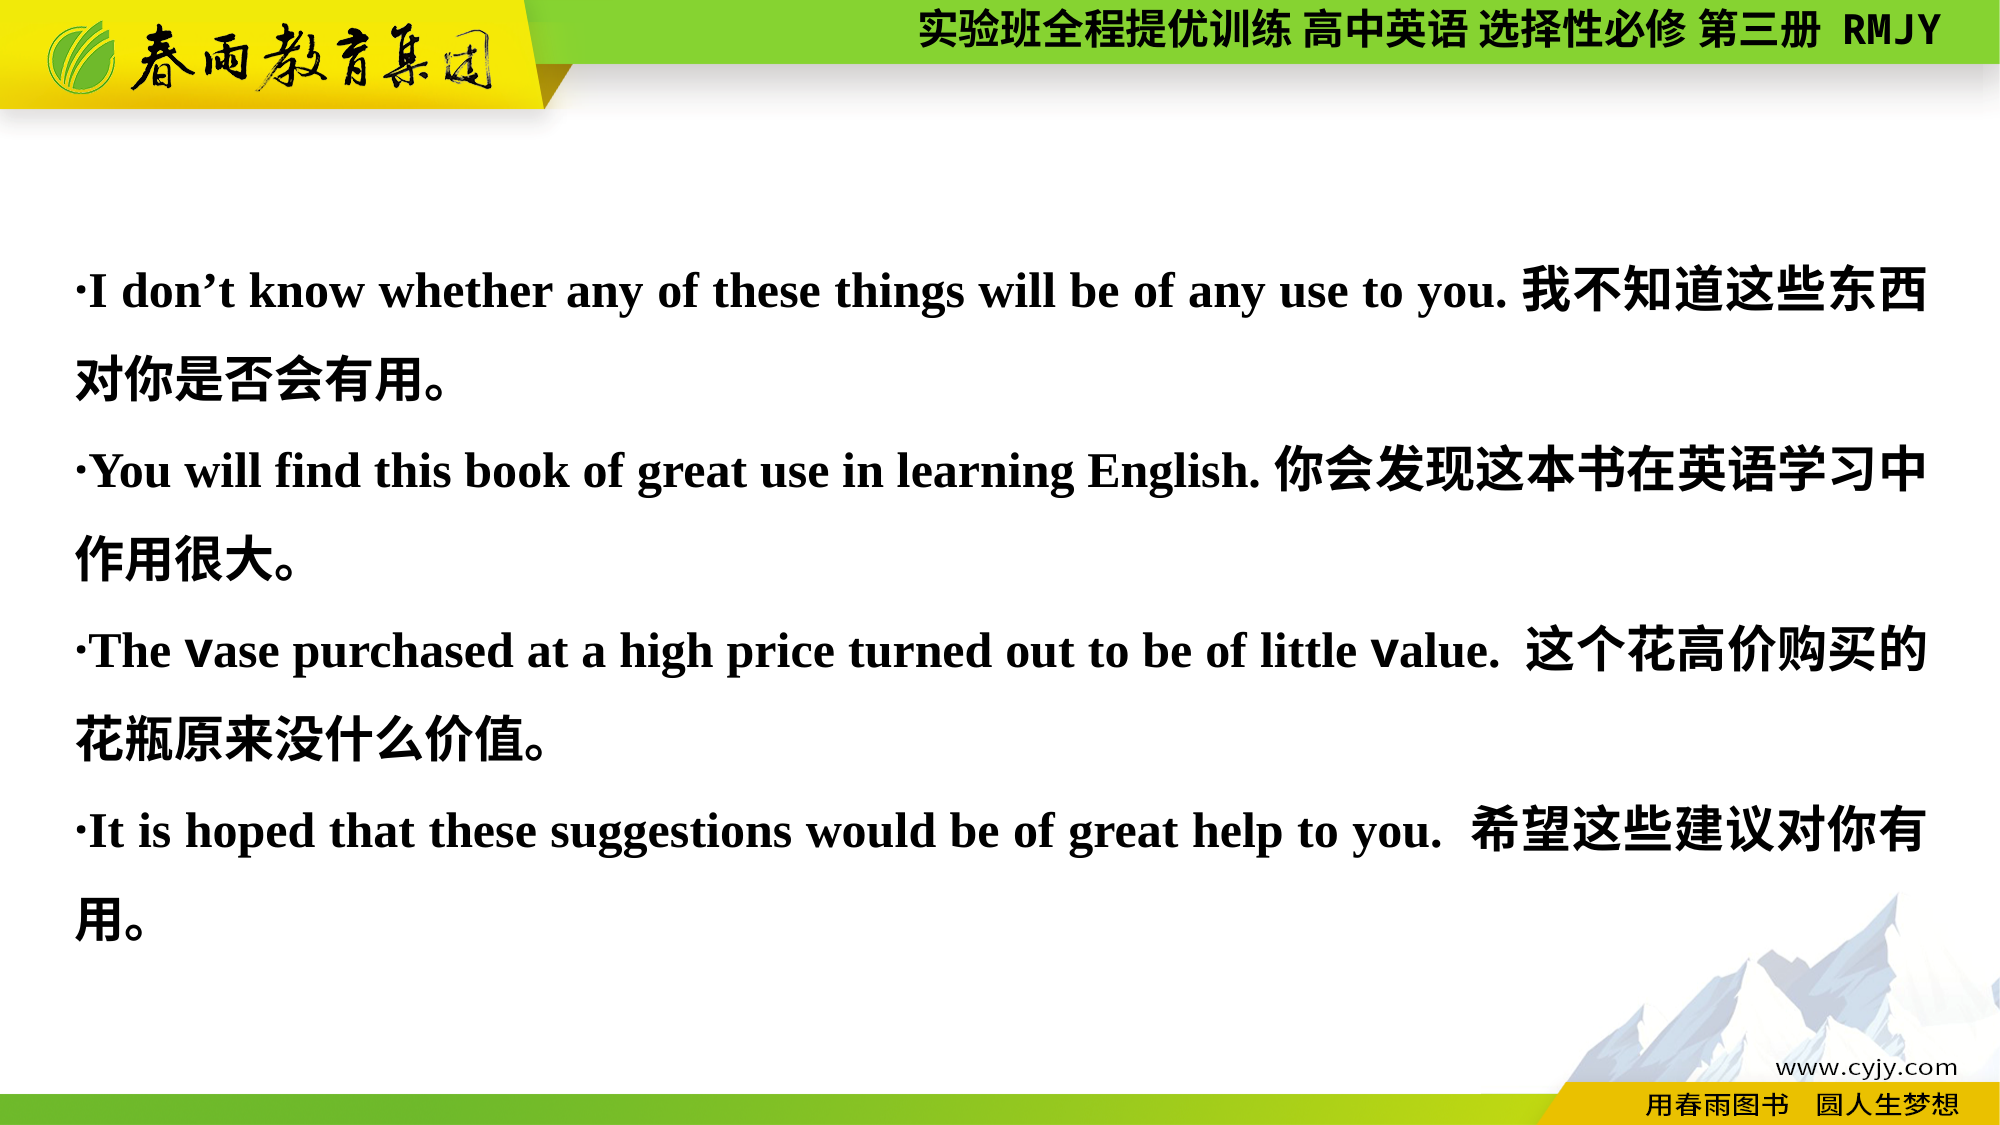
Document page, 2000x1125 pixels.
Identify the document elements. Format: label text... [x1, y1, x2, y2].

picture [0, 0, 2000, 1125]
list ·I don’t know whether any of these things will be of any use to you.我不知道这些东西对你是否会有用。 ·You will find this book of great use in learning English.你会发现这本书在英语学习中作用很大。 ·The vase purchased at a high price turned out to be of little value. 这个花高价购买的花瓶原来没什么价值。 ·It is hoped that these suggestions would be of great help to you. 希望这些建议对你有用。 [59, 219, 1944, 963]
